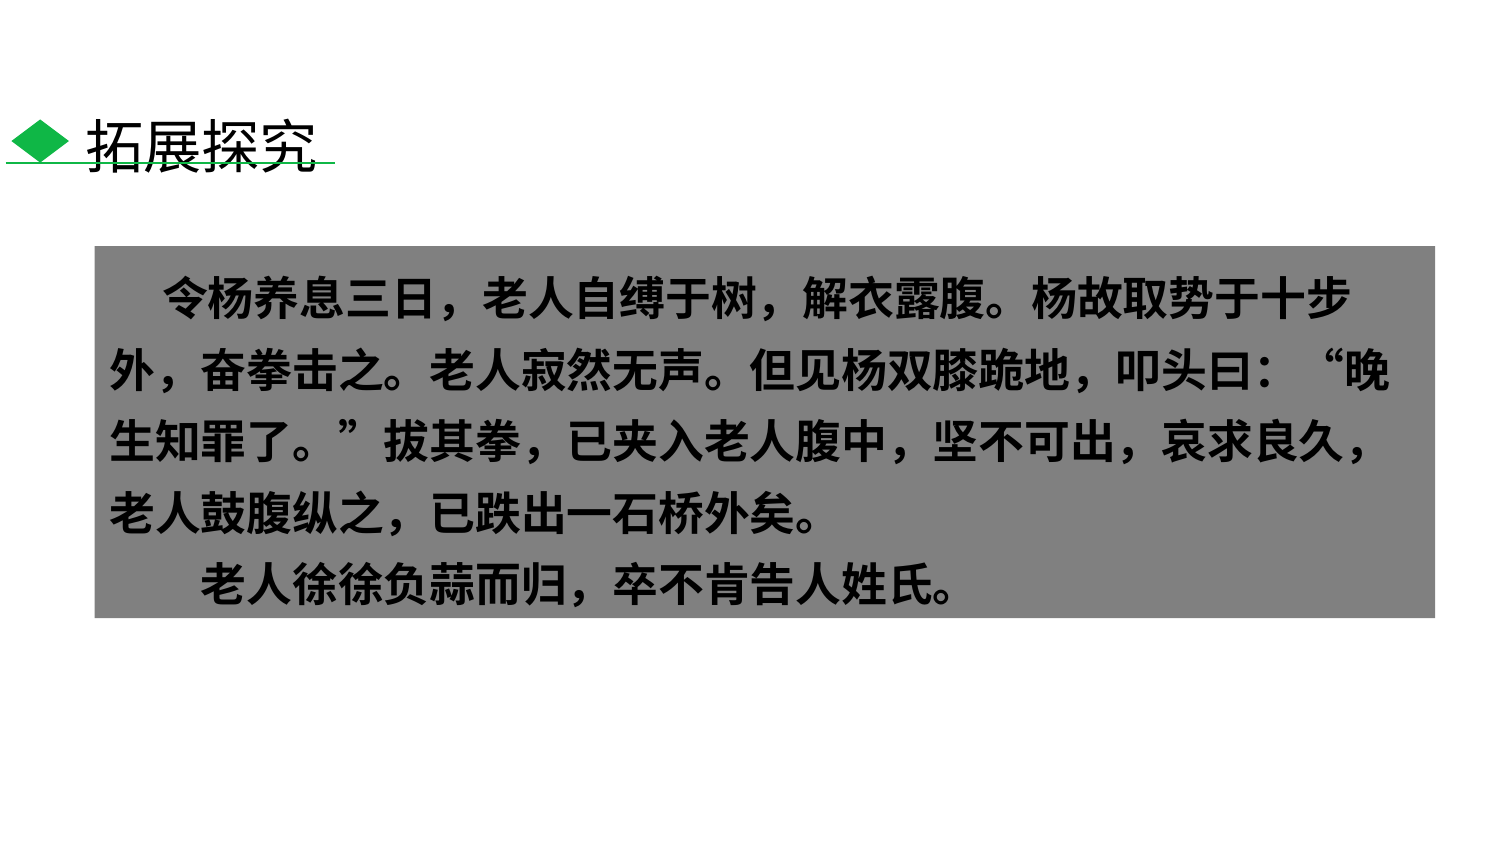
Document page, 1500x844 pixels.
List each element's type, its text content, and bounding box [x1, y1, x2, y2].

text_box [5, 102, 336, 189]
text_box 令杨养息三日，老人自缚于树，解衣露腹。杨故取势于十步外，奋拳击之。老人寂然无声。但见杨双膝跪地，叩头曰：“晚生知罪了。”拔其拳，已夹入老人腹中，坚不可出，哀求良久，老人鼓腹纵之，已跌出一石桥外矣。 老人徐徐负蒜而归，卒不肯告人姓氏。 [94, 246, 1436, 619]
